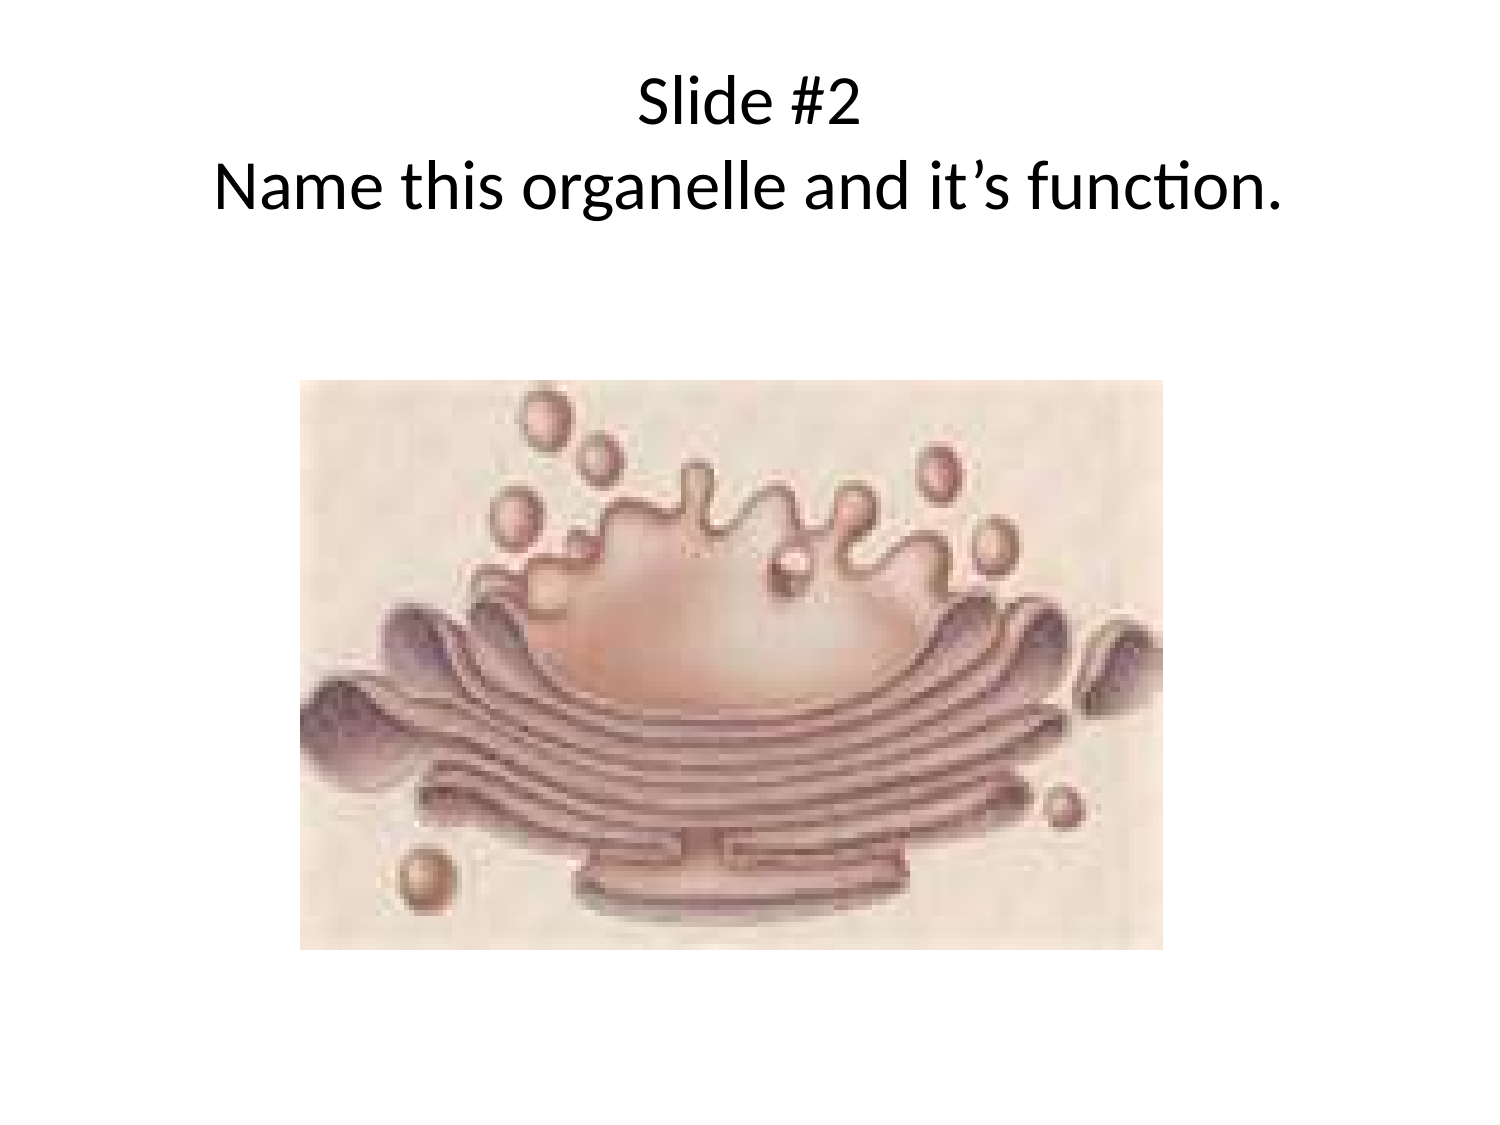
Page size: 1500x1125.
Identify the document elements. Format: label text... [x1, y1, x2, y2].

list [299, 379, 1163, 951]
title Slide #2 Name this organelle and it’s function. [75, 45, 1425, 233]
